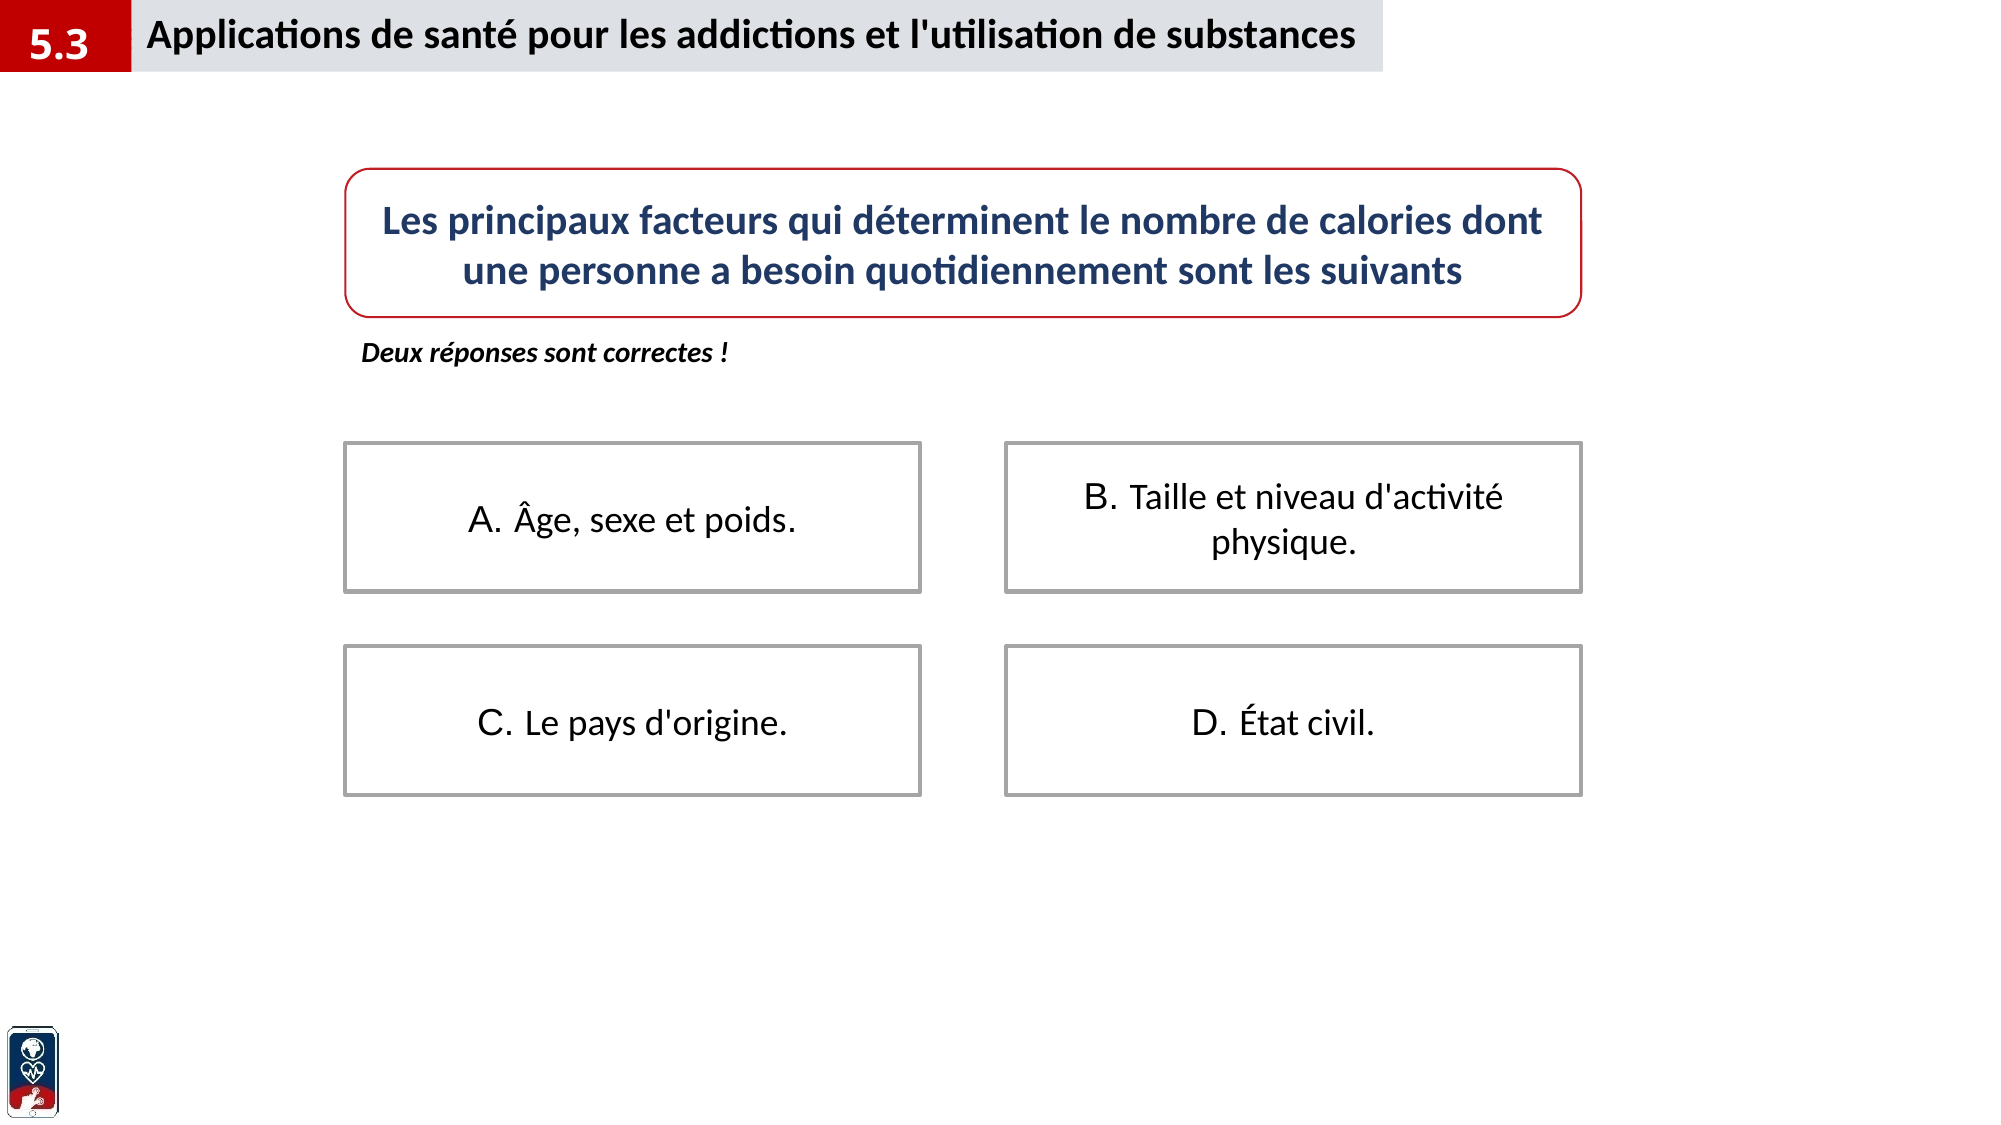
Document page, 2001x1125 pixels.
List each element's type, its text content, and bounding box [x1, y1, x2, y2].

text_box C. Le pays d'origine. [343, 644, 922, 797]
text_box Applications de santé pour les addictions et l'utilisation de substances [131, 0, 1383, 72]
text_box D. État civil. [1004, 644, 1583, 797]
text_box 5.3 [14, 9, 132, 61]
text_box A. Âge, sexe et poids. [343, 441, 922, 594]
text_box Deux réponses sont correctes ! [346, 325, 1000, 376]
text_box [0, 0, 131, 72]
text_box B. Taille et niveau d'activité physique. [1004, 441, 1583, 594]
picture [7, 1026, 59, 1118]
text_box Les principaux facteurs qui déterminent le nombre de calories dont une personne a besoin quotidiennement sont les suivants [345, 168, 1582, 318]
